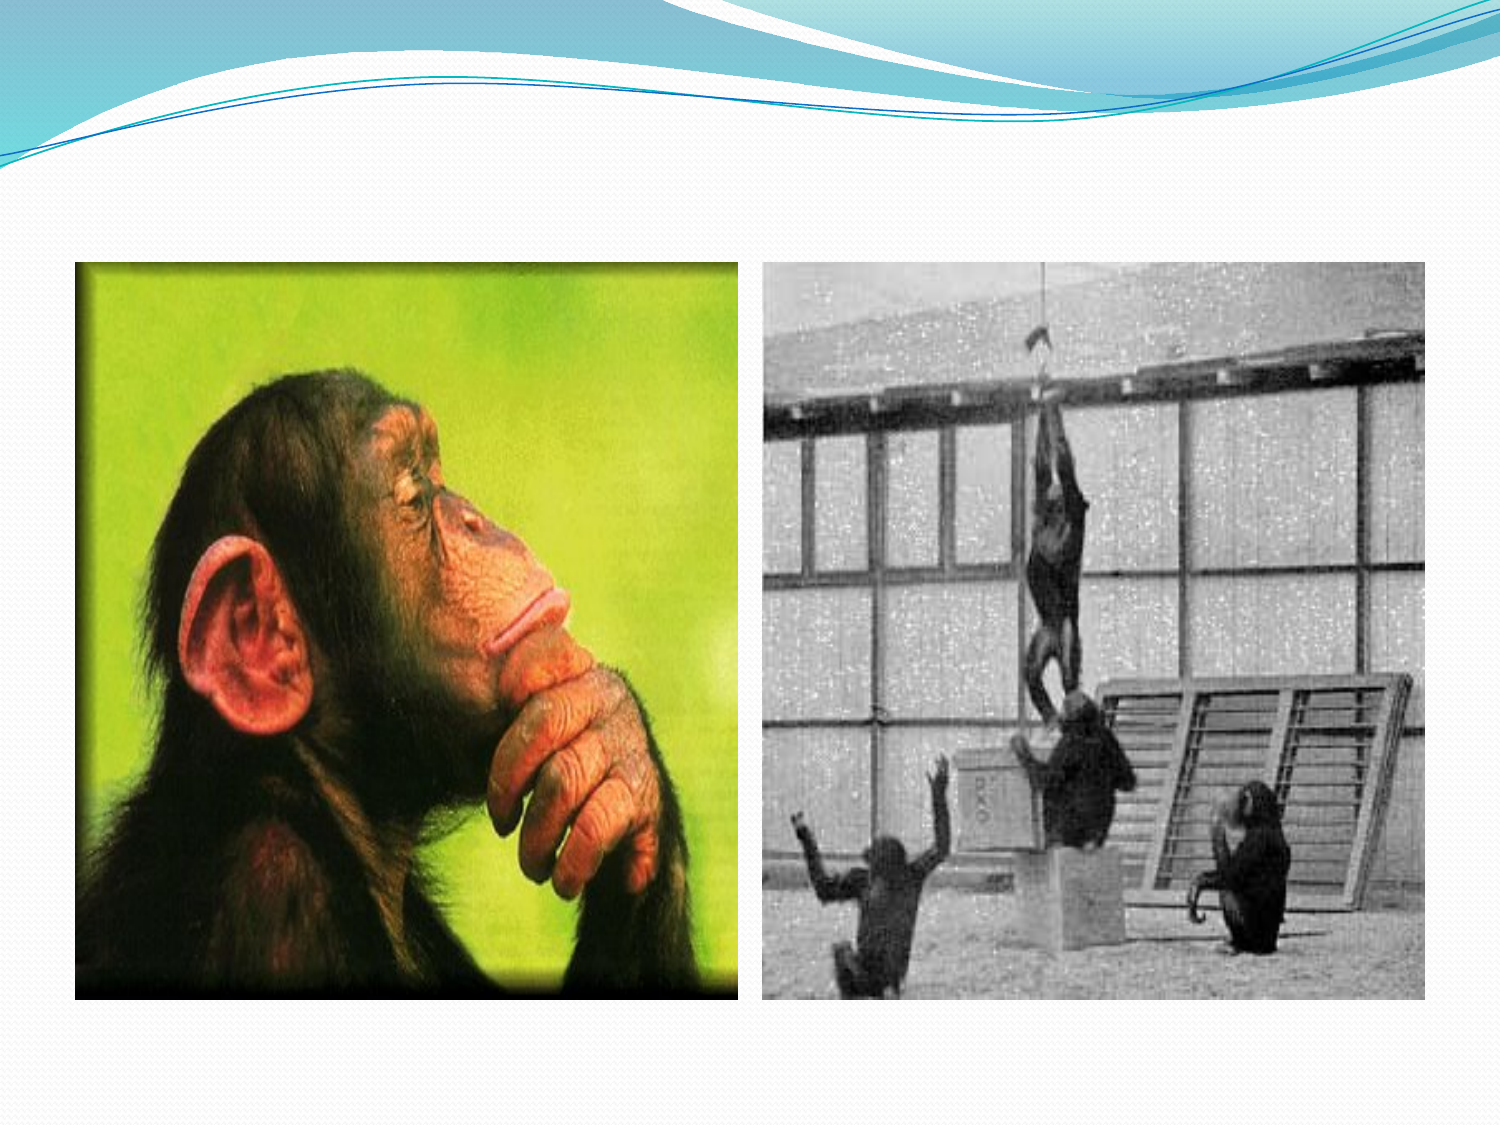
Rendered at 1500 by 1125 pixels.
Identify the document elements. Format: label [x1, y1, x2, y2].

picture [762, 262, 1426, 1001]
picture [74, 262, 738, 1001]
